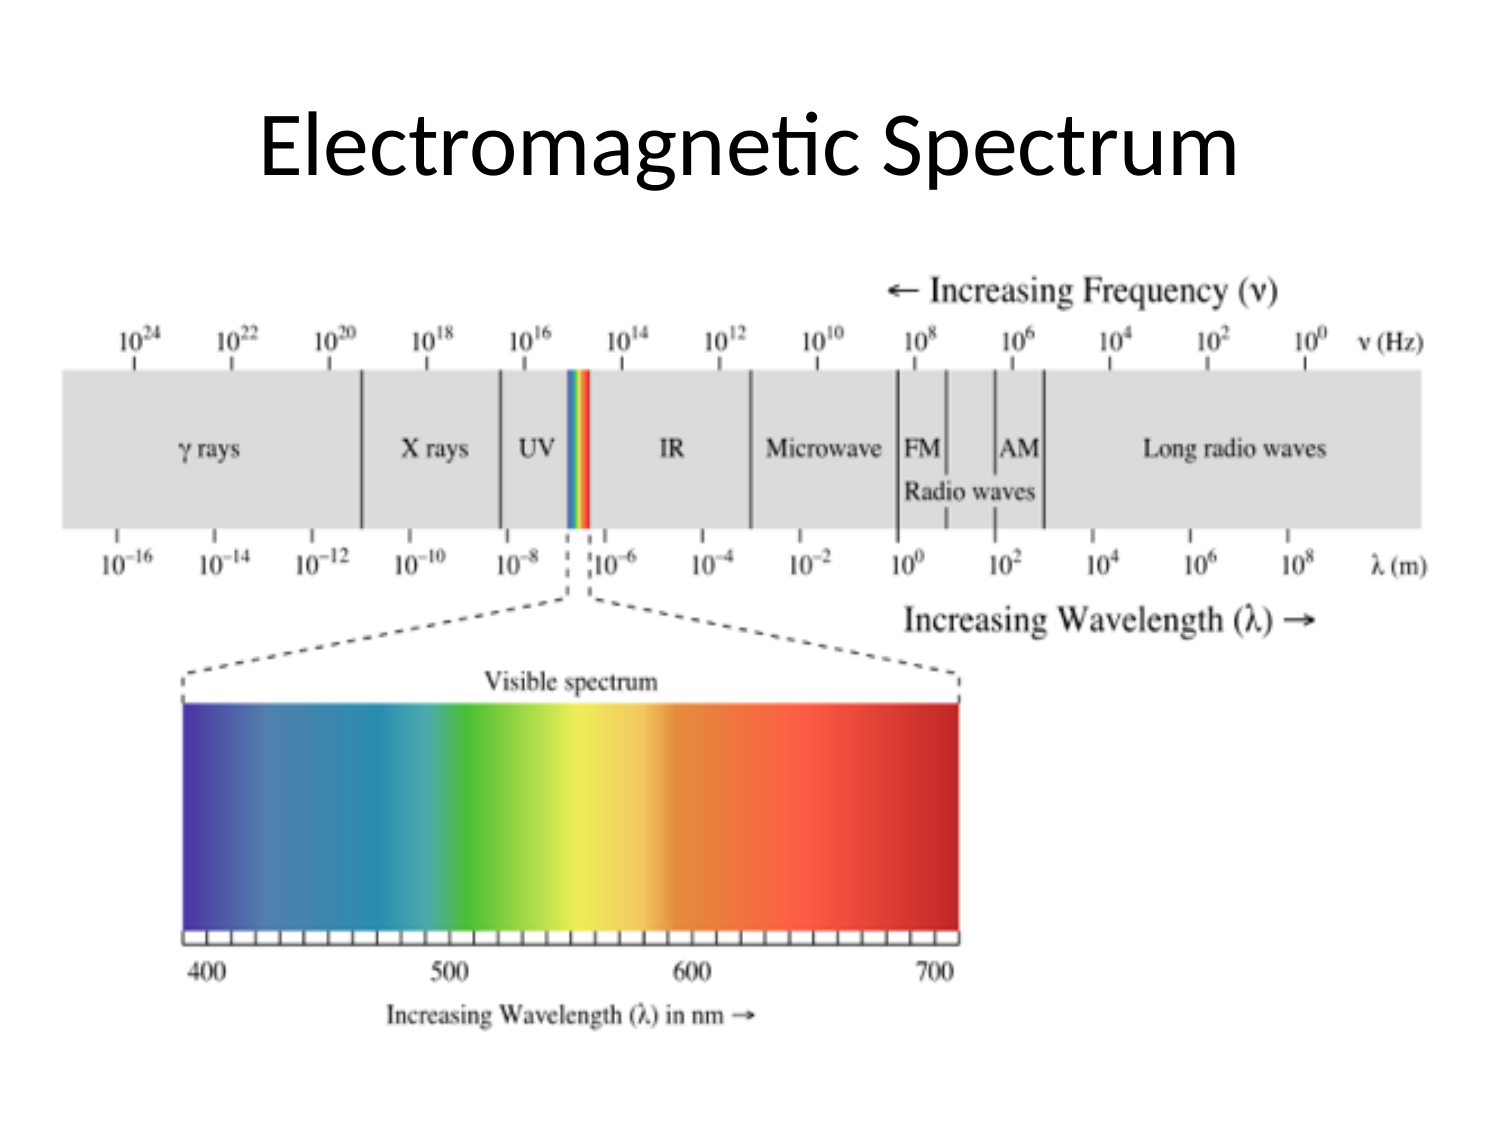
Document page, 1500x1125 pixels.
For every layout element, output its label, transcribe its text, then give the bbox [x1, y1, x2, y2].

title Electromagnetic Spectrum [75, 45, 1425, 233]
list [24, 237, 1462, 1063]
